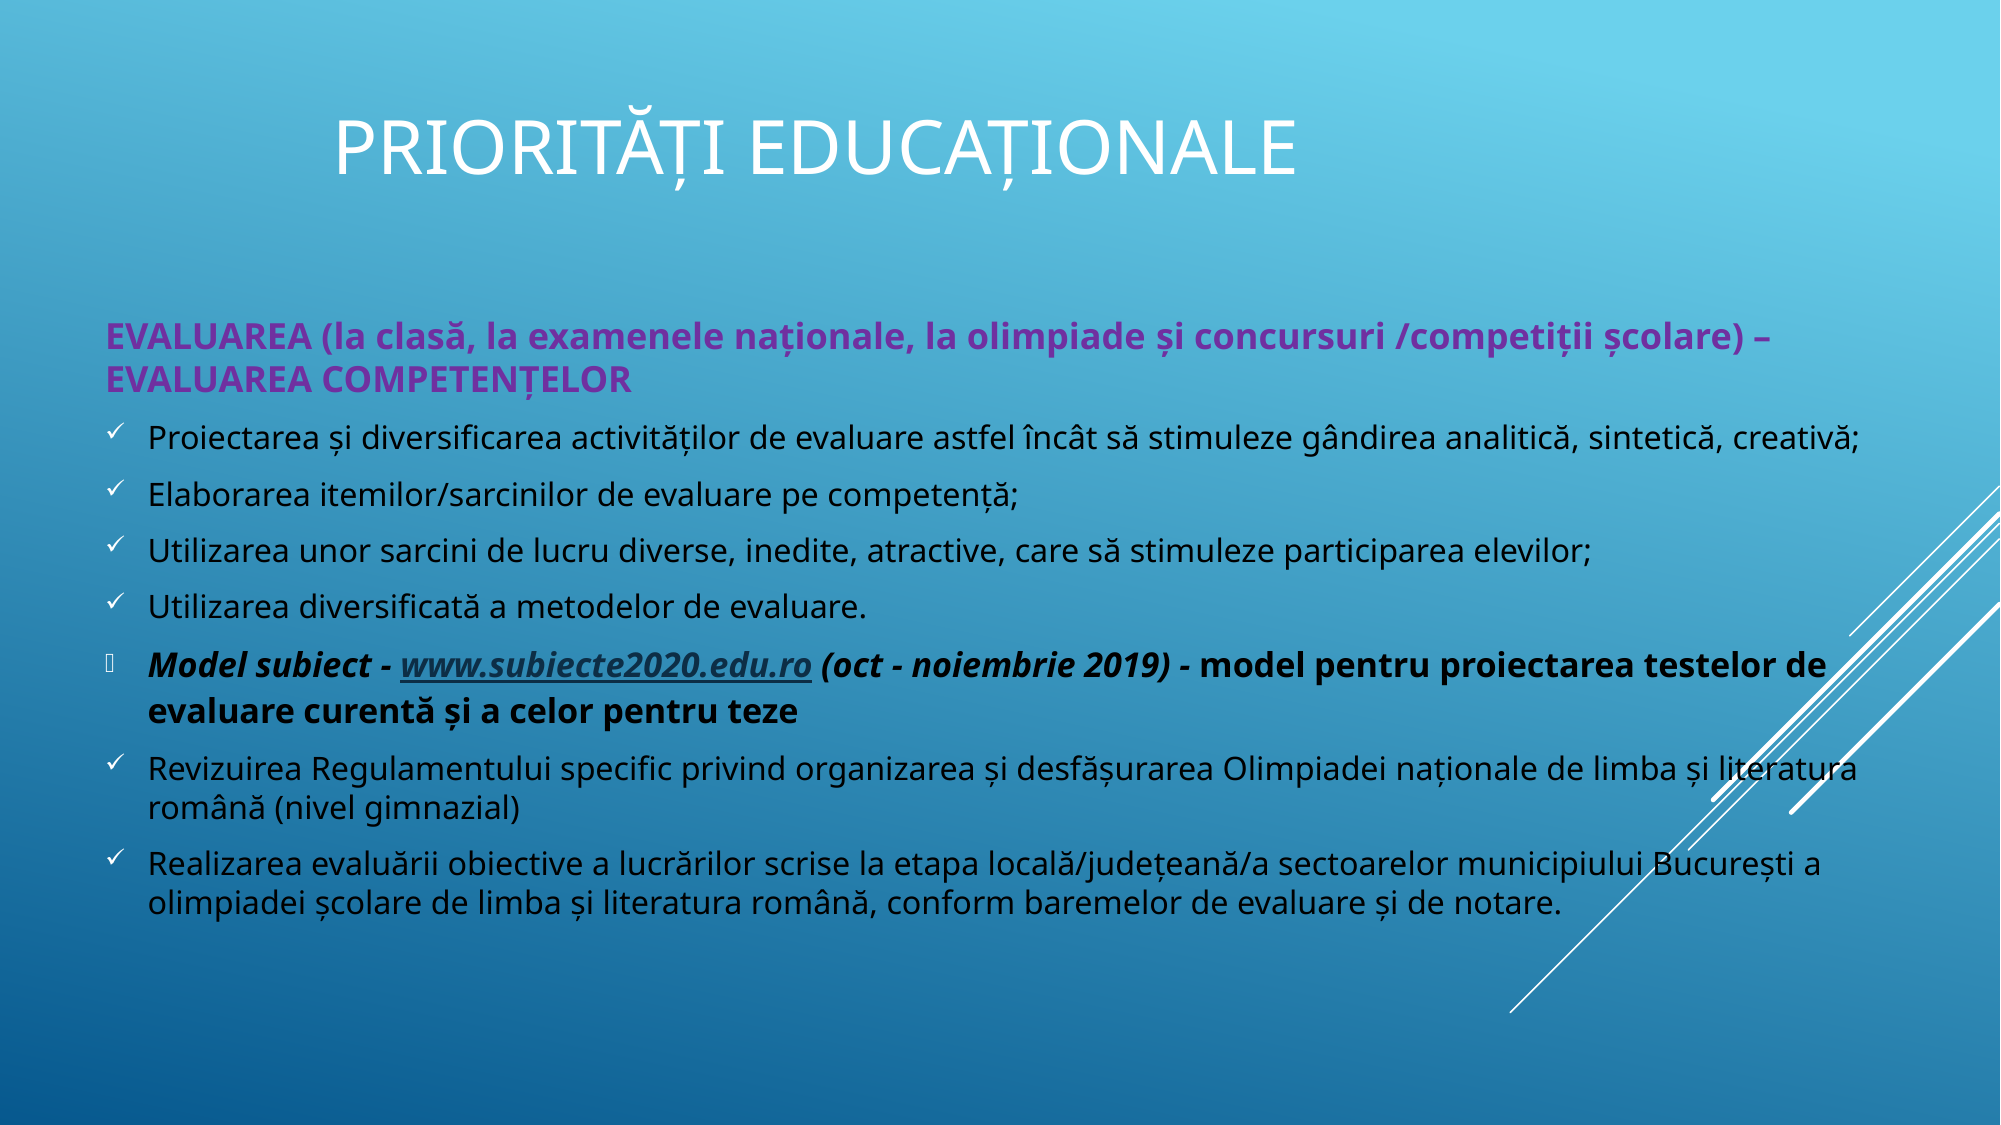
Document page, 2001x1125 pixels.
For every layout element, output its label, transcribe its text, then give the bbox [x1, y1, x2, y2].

list EVALUAREA (la clasă, la examenele naționale, la olimpiade și concursuri /competiții școlare) – EVALUAREA COMPETENȚELOR Proiectarea și diversificarea activităților de evaluare astfel încât să stimuleze gândirea analitică, sintetică, creativă; Elaborarea itemilor/sarcinilor de evaluare pe competență; Utilizarea unor sarcini de lucru diverse, inedite, atractive, care să stimuleze participarea elevilor; Utilizarea diversificată a metodelor de evaluare. Model subiect - www.subiecte2020.edu.ro (oct - noiembrie 2019) - model pentru proiectarea testelor de evaluare curentă și a celor pentru teze Revizuirea Regulamentului specific privind organizarea și desfășurarea Olimpiadei naționale de limba și literatura română (nivel gimnazial) Realizarea evaluării obiective a lucrărilor scrise la etapa locală/județeană/a sectoarelor municipiului București a olimpiadei școlare de limba și literatura română, conform baremelor de evaluare și de notare. [90, 244, 1886, 969]
title PRIORITĂȚI EDUCAȚIONALE [317, 0, 1655, 244]
